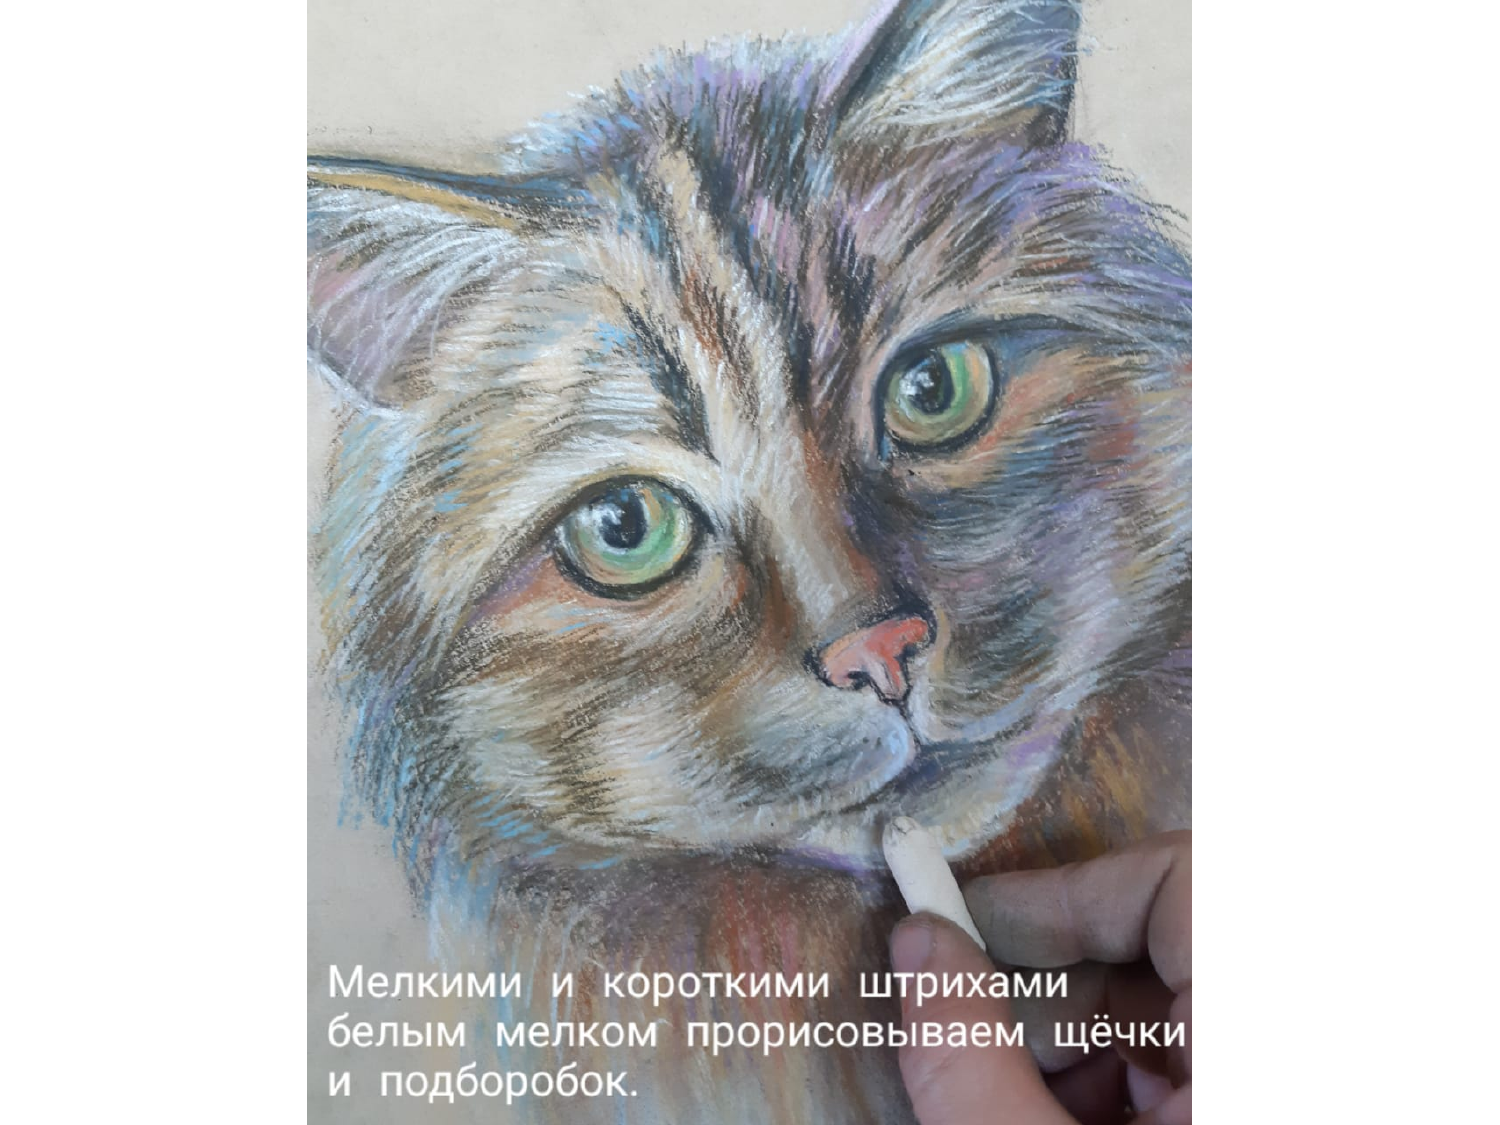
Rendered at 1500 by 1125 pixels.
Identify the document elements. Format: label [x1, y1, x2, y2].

picture [307, 0, 1193, 1125]
